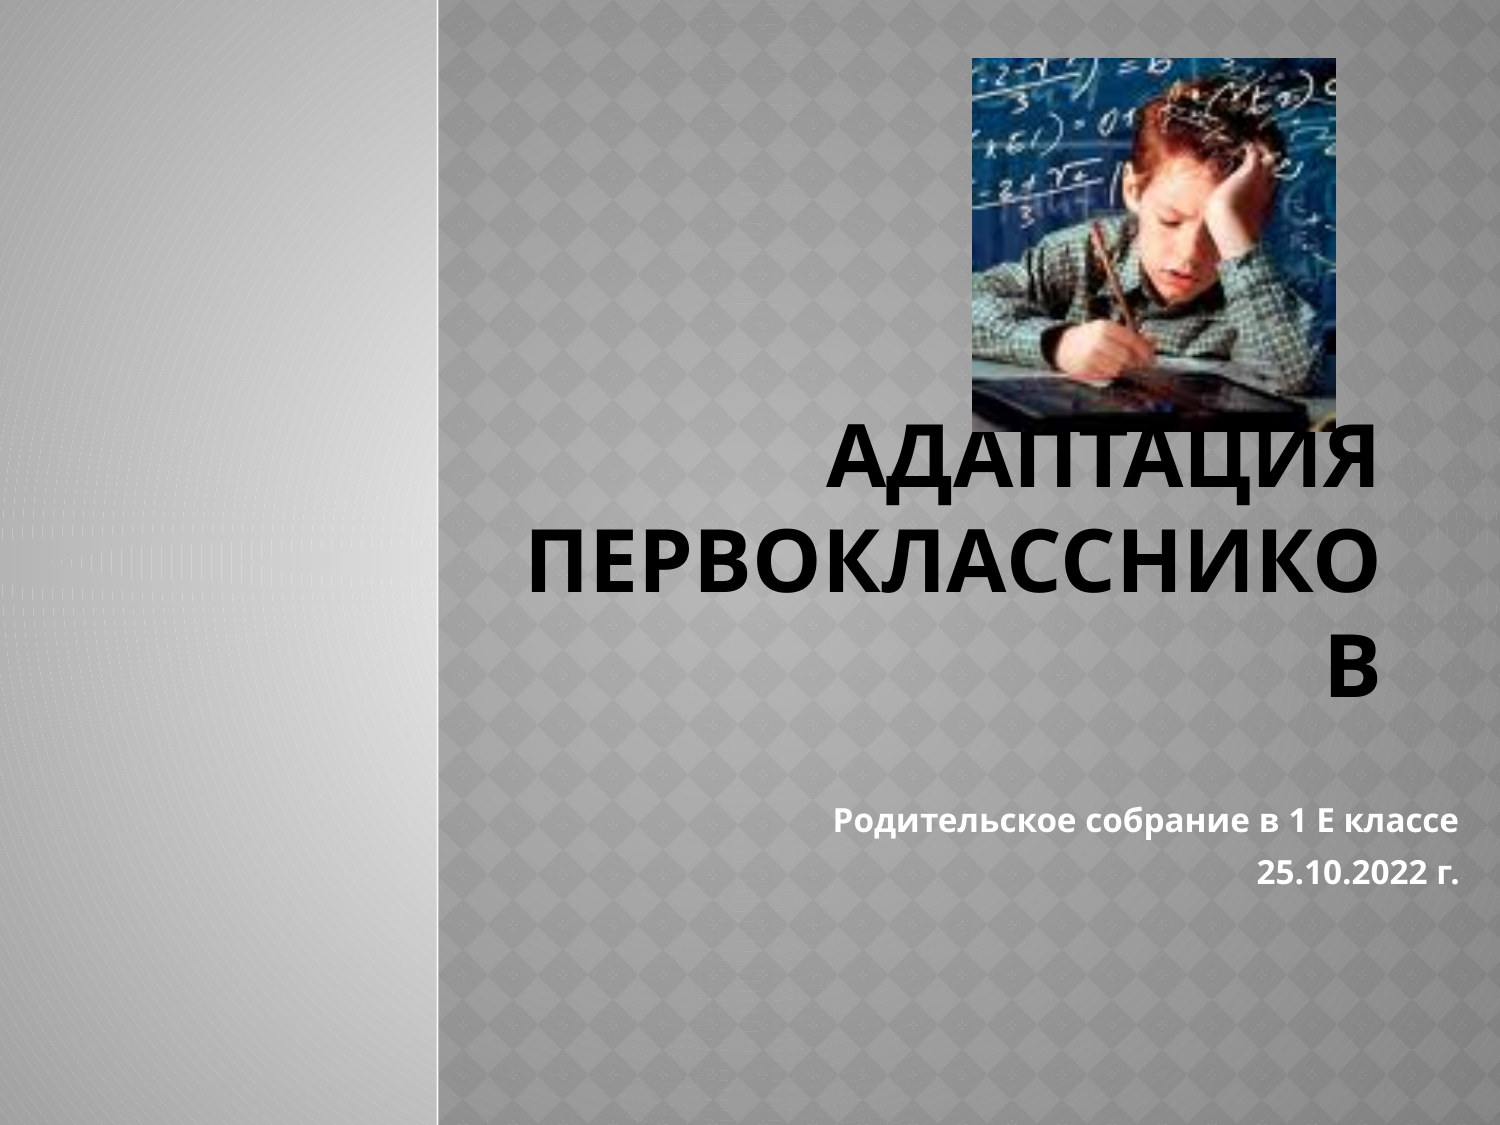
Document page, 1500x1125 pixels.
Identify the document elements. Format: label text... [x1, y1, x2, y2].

title Адаптация первоклассников [515, 480, 1390, 715]
picture [972, 58, 1337, 432]
subtitle Родительское собрание в 1 Е классе 25.10.2022 г. [477, 798, 1468, 1002]
